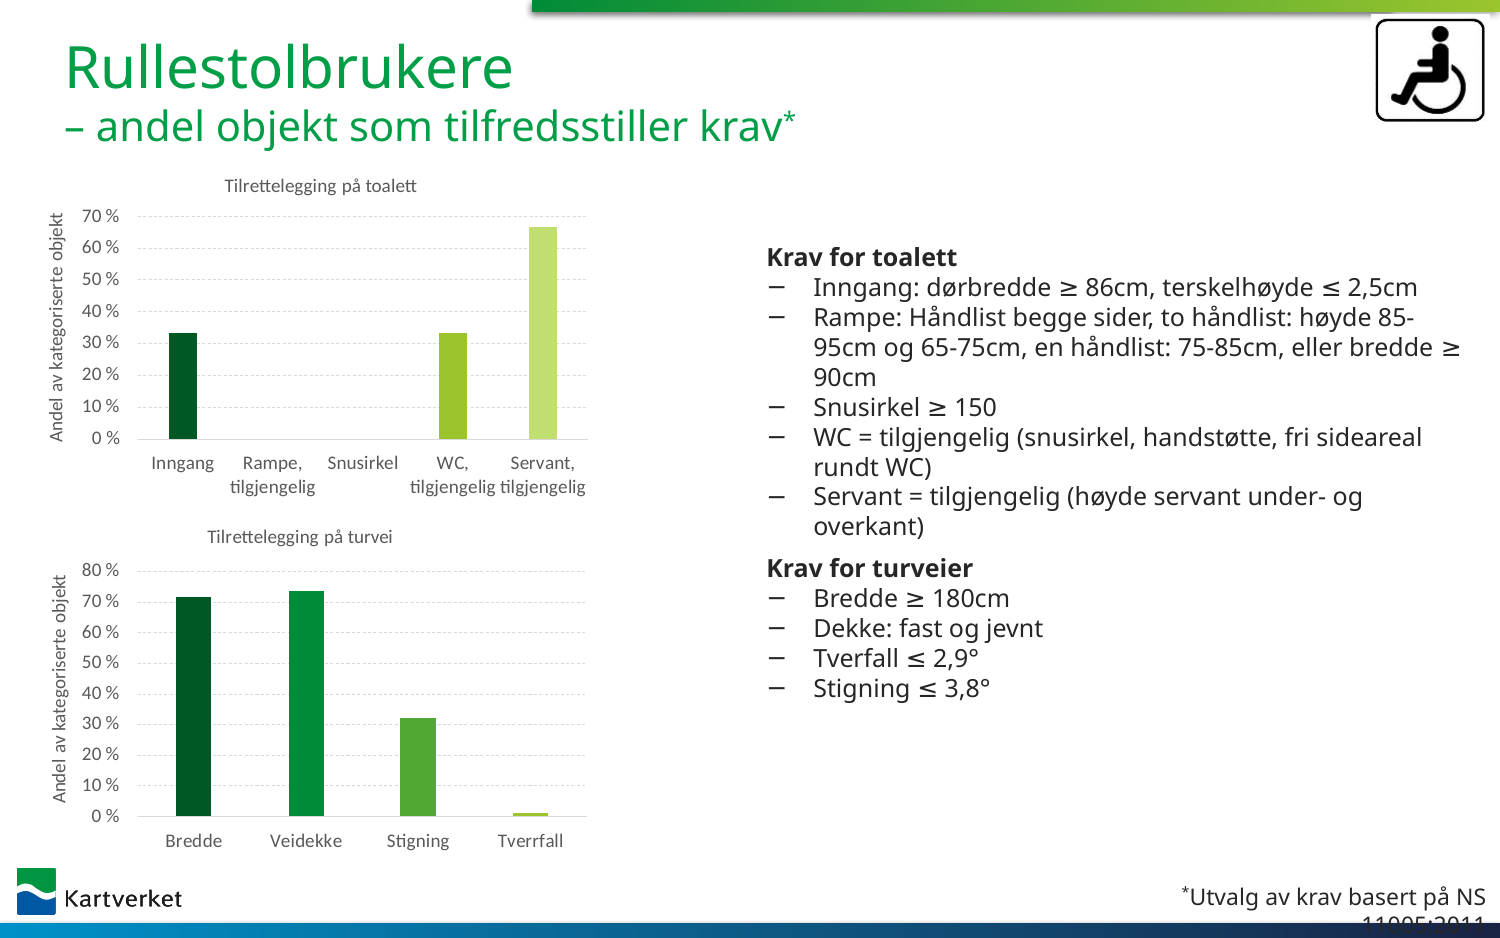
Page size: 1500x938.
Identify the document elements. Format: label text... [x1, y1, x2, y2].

text_box Krav for turveier Bredde ≥ 180cm Dekke: fast og jevnt Tverfall ≤ 2,9° Stigning ≤ 3,8° [751, 545, 1483, 710]
picture [41, 166, 599, 505]
text_box Krav for toalett Inngang: dørbredde ≥ 86cm, terskelhøyde ≤ 2,5cm Rampe: Håndlist begge sider, to håndlist: høyde 85-95cm og 65-75cm, en håndlist: 75-85cm, eller bredde ≥ 90cm Snusirkel ≥ 150 WC = tilgjengelig (snusirkel, handstøtte, fri sideareal rundt WC) Servant = tilgjengelig (høyde servant under- og overkant) [751, 234, 1483, 545]
text_box Rullestolbrukere – andel objekt som tilfredsstiller krav* [49, 14, 1431, 158]
picture [1371, 13, 1491, 127]
text_box *Utvalg av krav basert på NS 11005:2011 [1068, 873, 1500, 938]
picture [41, 520, 598, 859]
